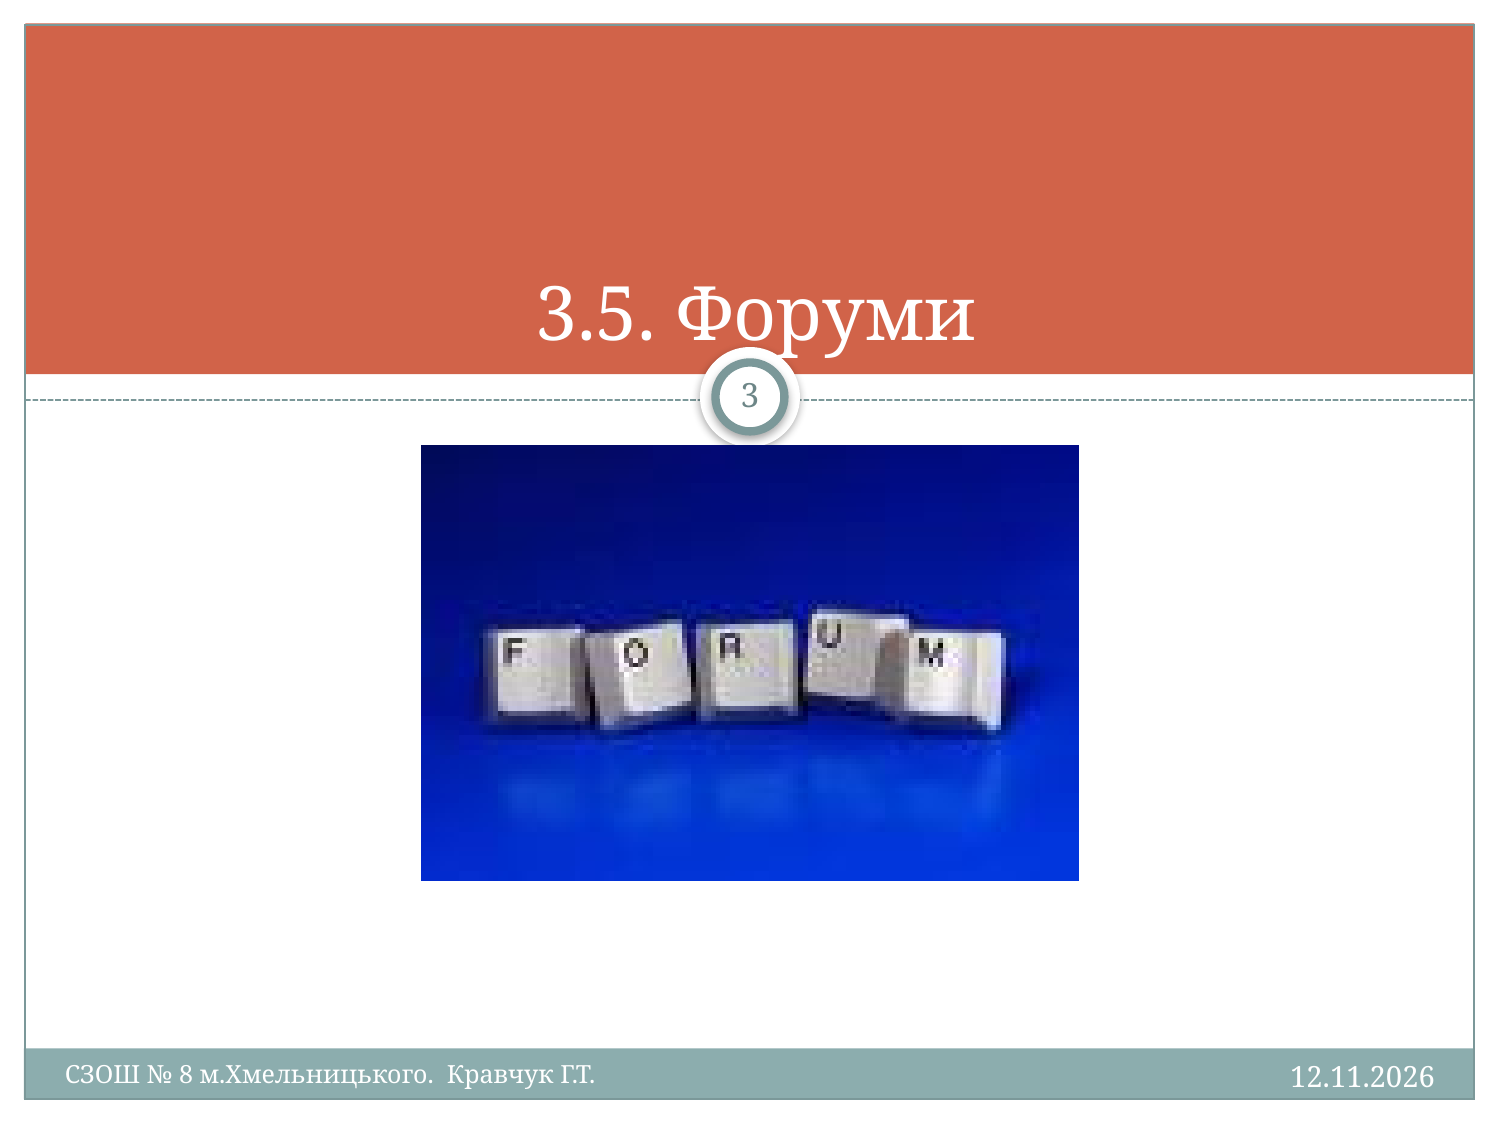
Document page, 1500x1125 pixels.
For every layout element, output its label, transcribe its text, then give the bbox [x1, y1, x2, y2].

picture [421, 445, 1080, 881]
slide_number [950, 1050, 1450, 1111]
footer СЗОШ № 8 м.Хмельницького. Кравчук Г.Т. [50, 1051, 715, 1112]
title 3.5. Форуми [46, 46, 1465, 364]
slide_number 3 [712, 360, 788, 434]
